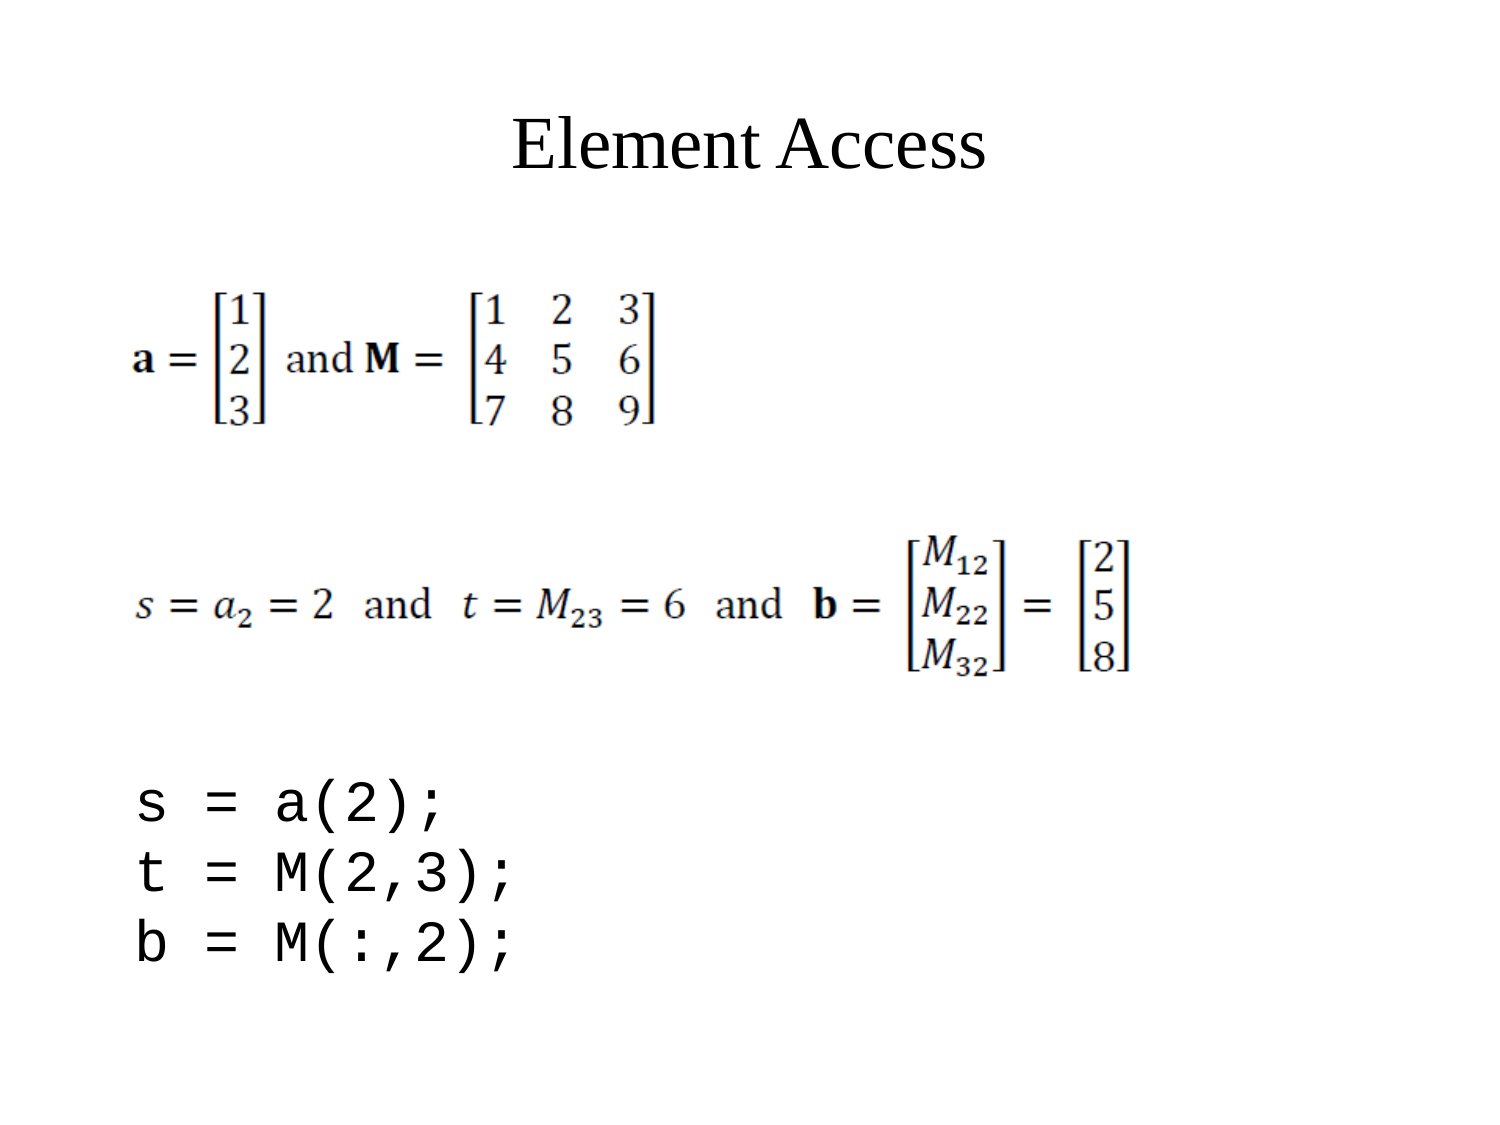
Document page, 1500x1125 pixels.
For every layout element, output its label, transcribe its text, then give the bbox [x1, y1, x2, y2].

picture [112, 244, 701, 458]
text_box s = a(2); t = M(2,3); b = M(:,2); [120, 755, 871, 981]
title Element Access [75, 45, 1425, 233]
picture [113, 517, 1177, 731]
